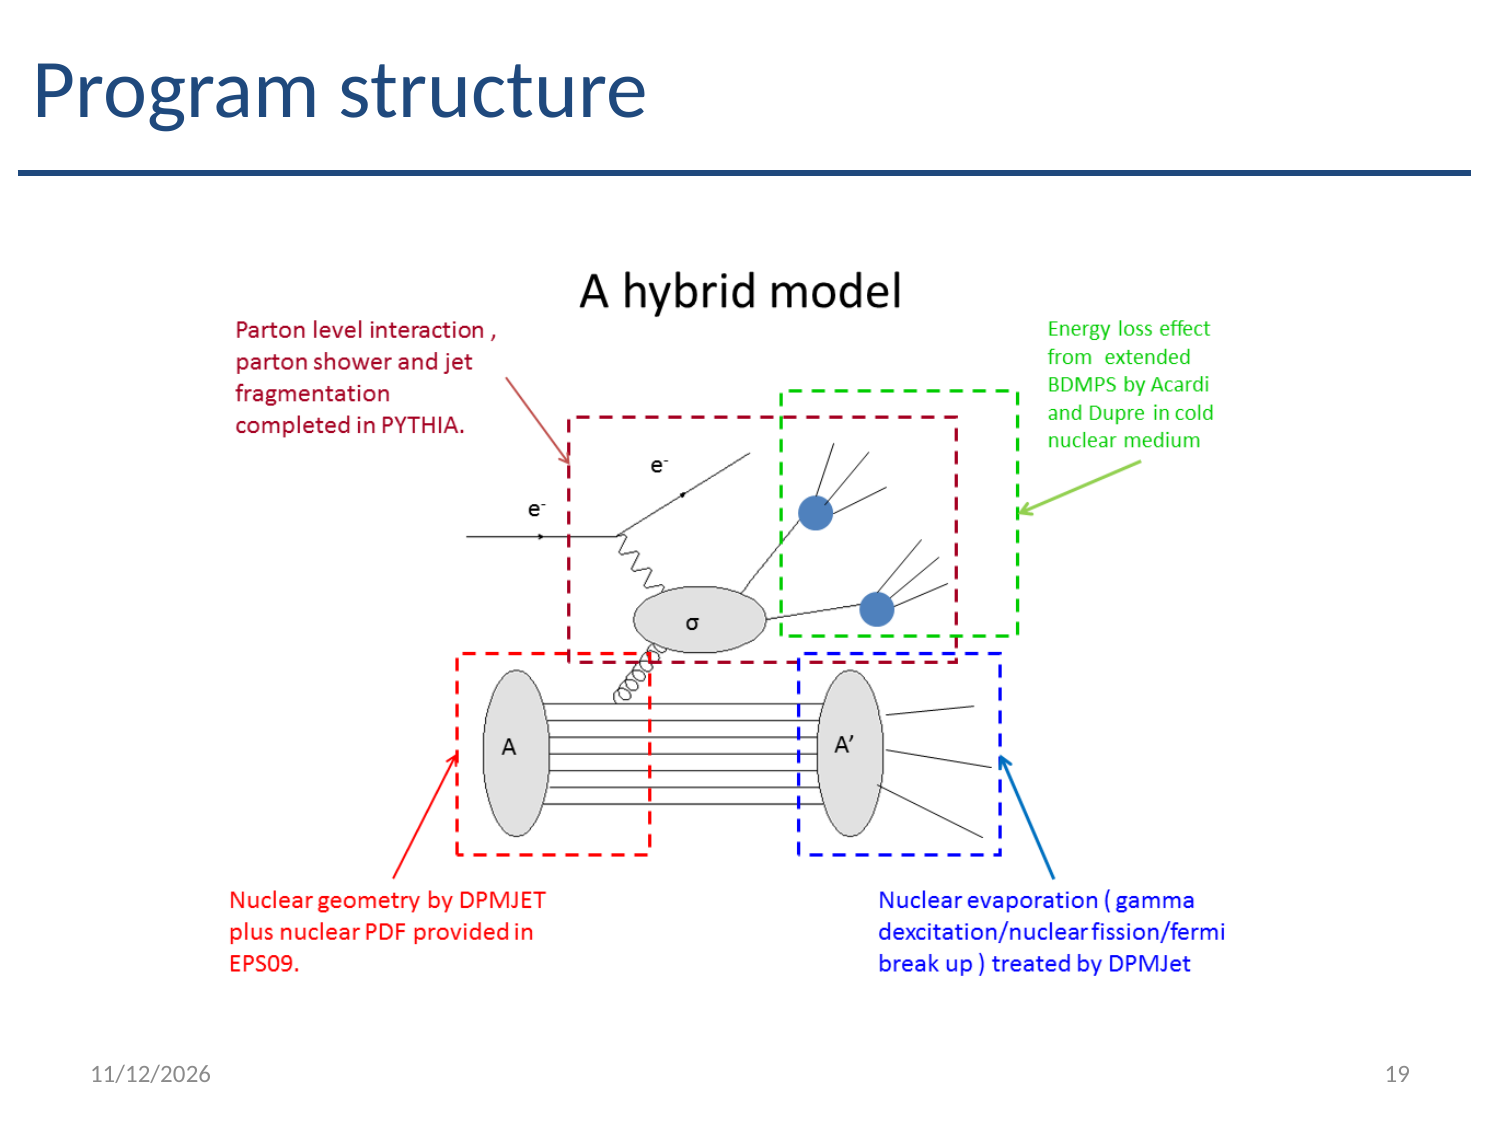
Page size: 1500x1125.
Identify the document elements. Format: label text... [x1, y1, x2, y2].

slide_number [75, 1042, 425, 1103]
picture [195, 211, 1247, 1000]
title Program structure [17, 7, 1483, 161]
slide_number 19 [1074, 1042, 1425, 1103]
